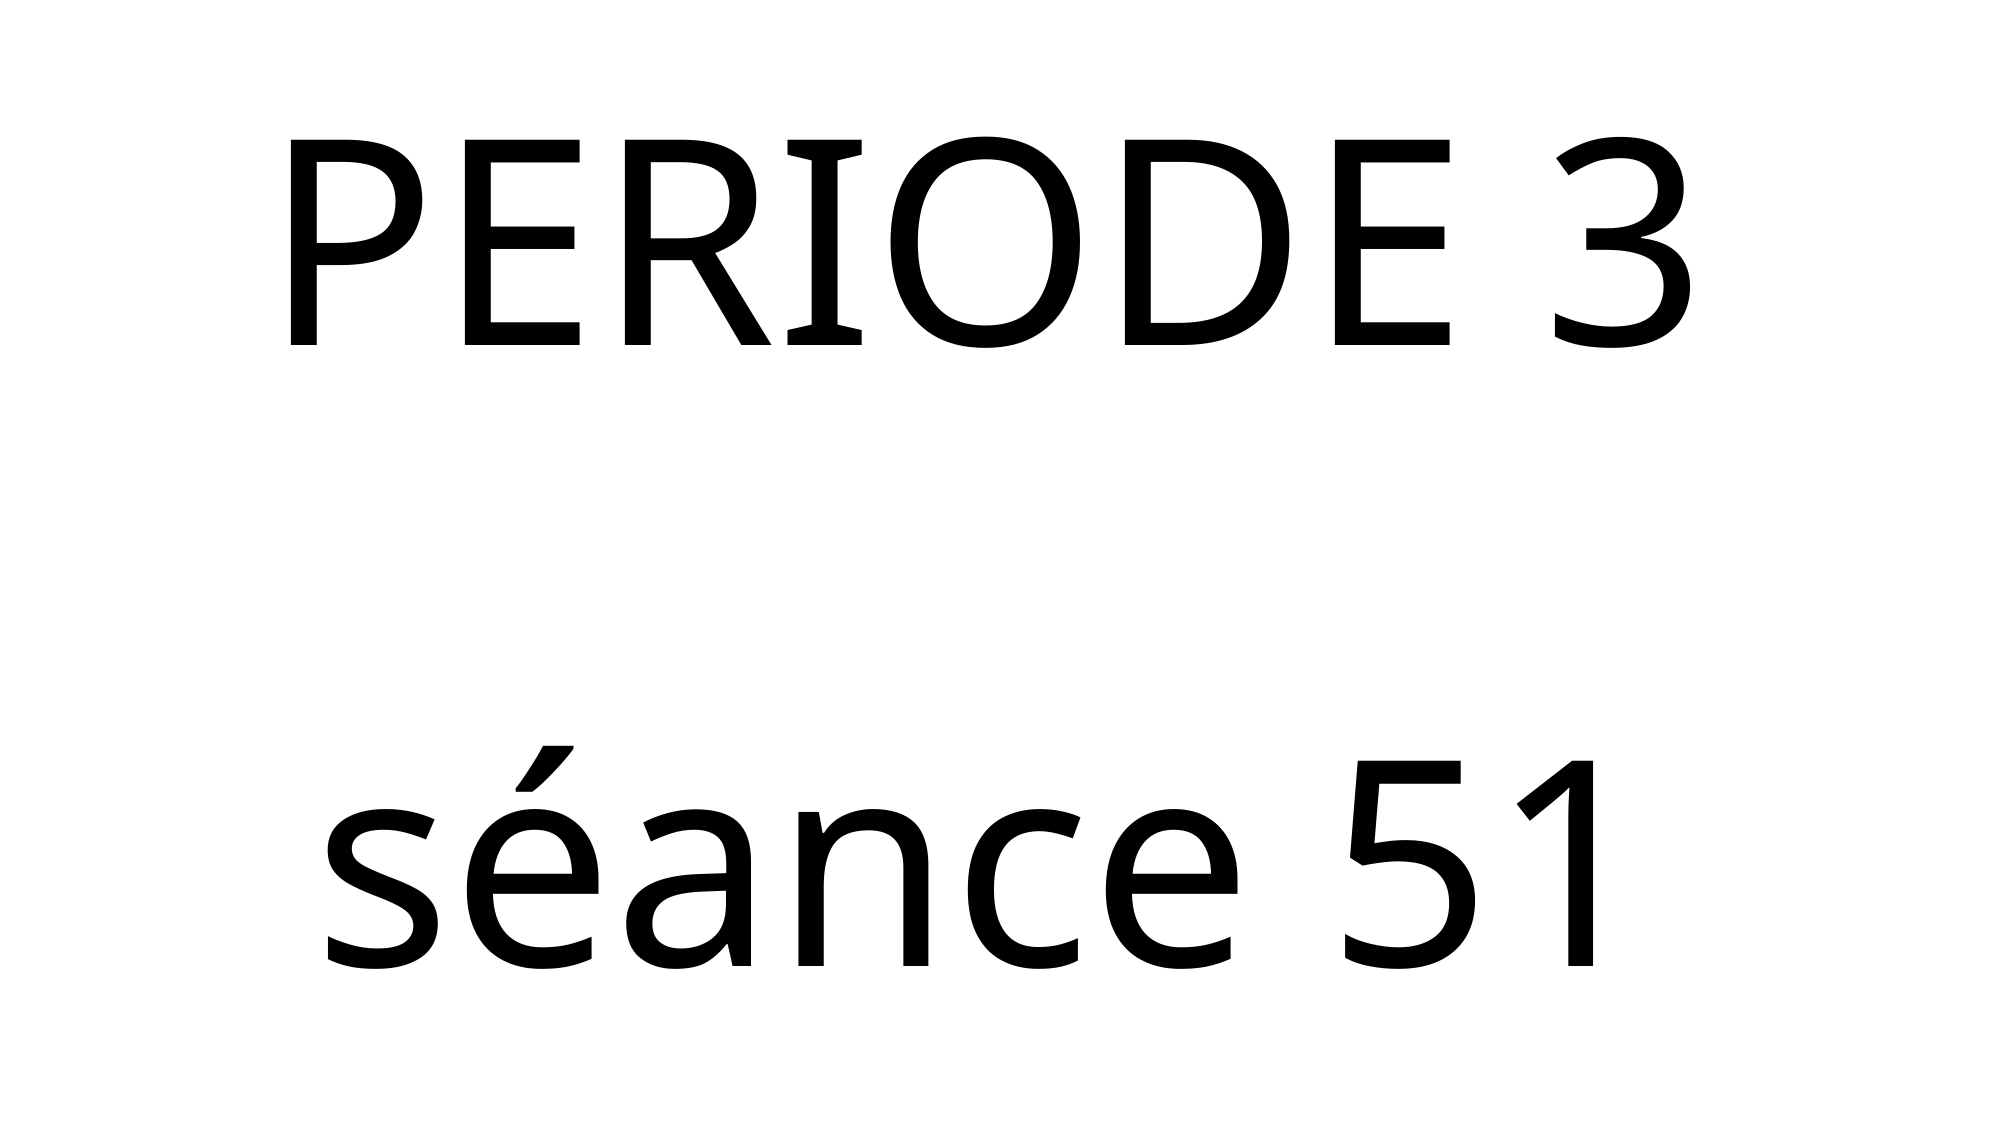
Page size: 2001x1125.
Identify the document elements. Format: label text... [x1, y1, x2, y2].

title PERIODE 3 séance 51 [0, 0, 2000, 1125]
